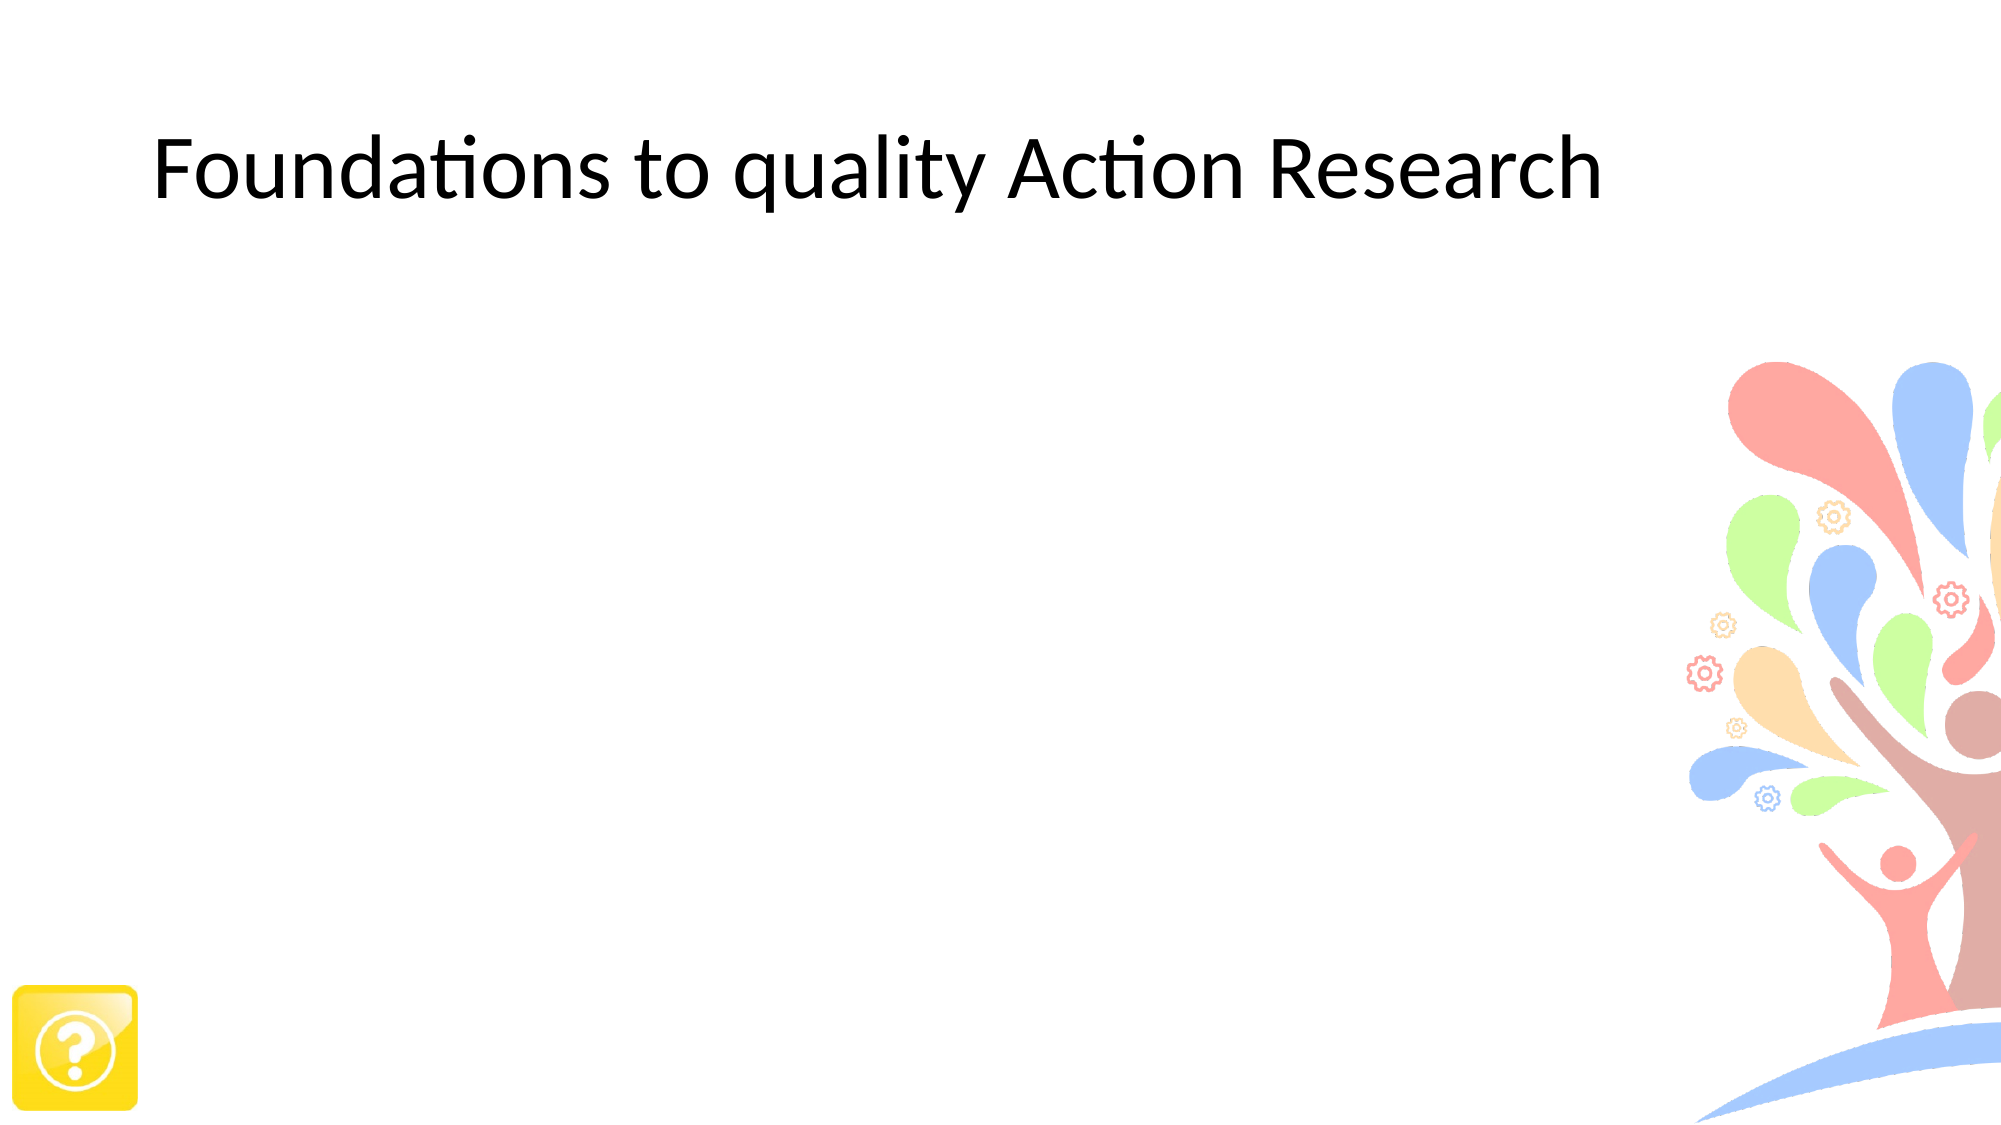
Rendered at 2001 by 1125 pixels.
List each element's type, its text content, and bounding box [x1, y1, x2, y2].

picture [1648, 320, 2001, 1125]
title Foundations to quality Action Research [137, 59, 1863, 278]
picture [11, 985, 138, 1112]
